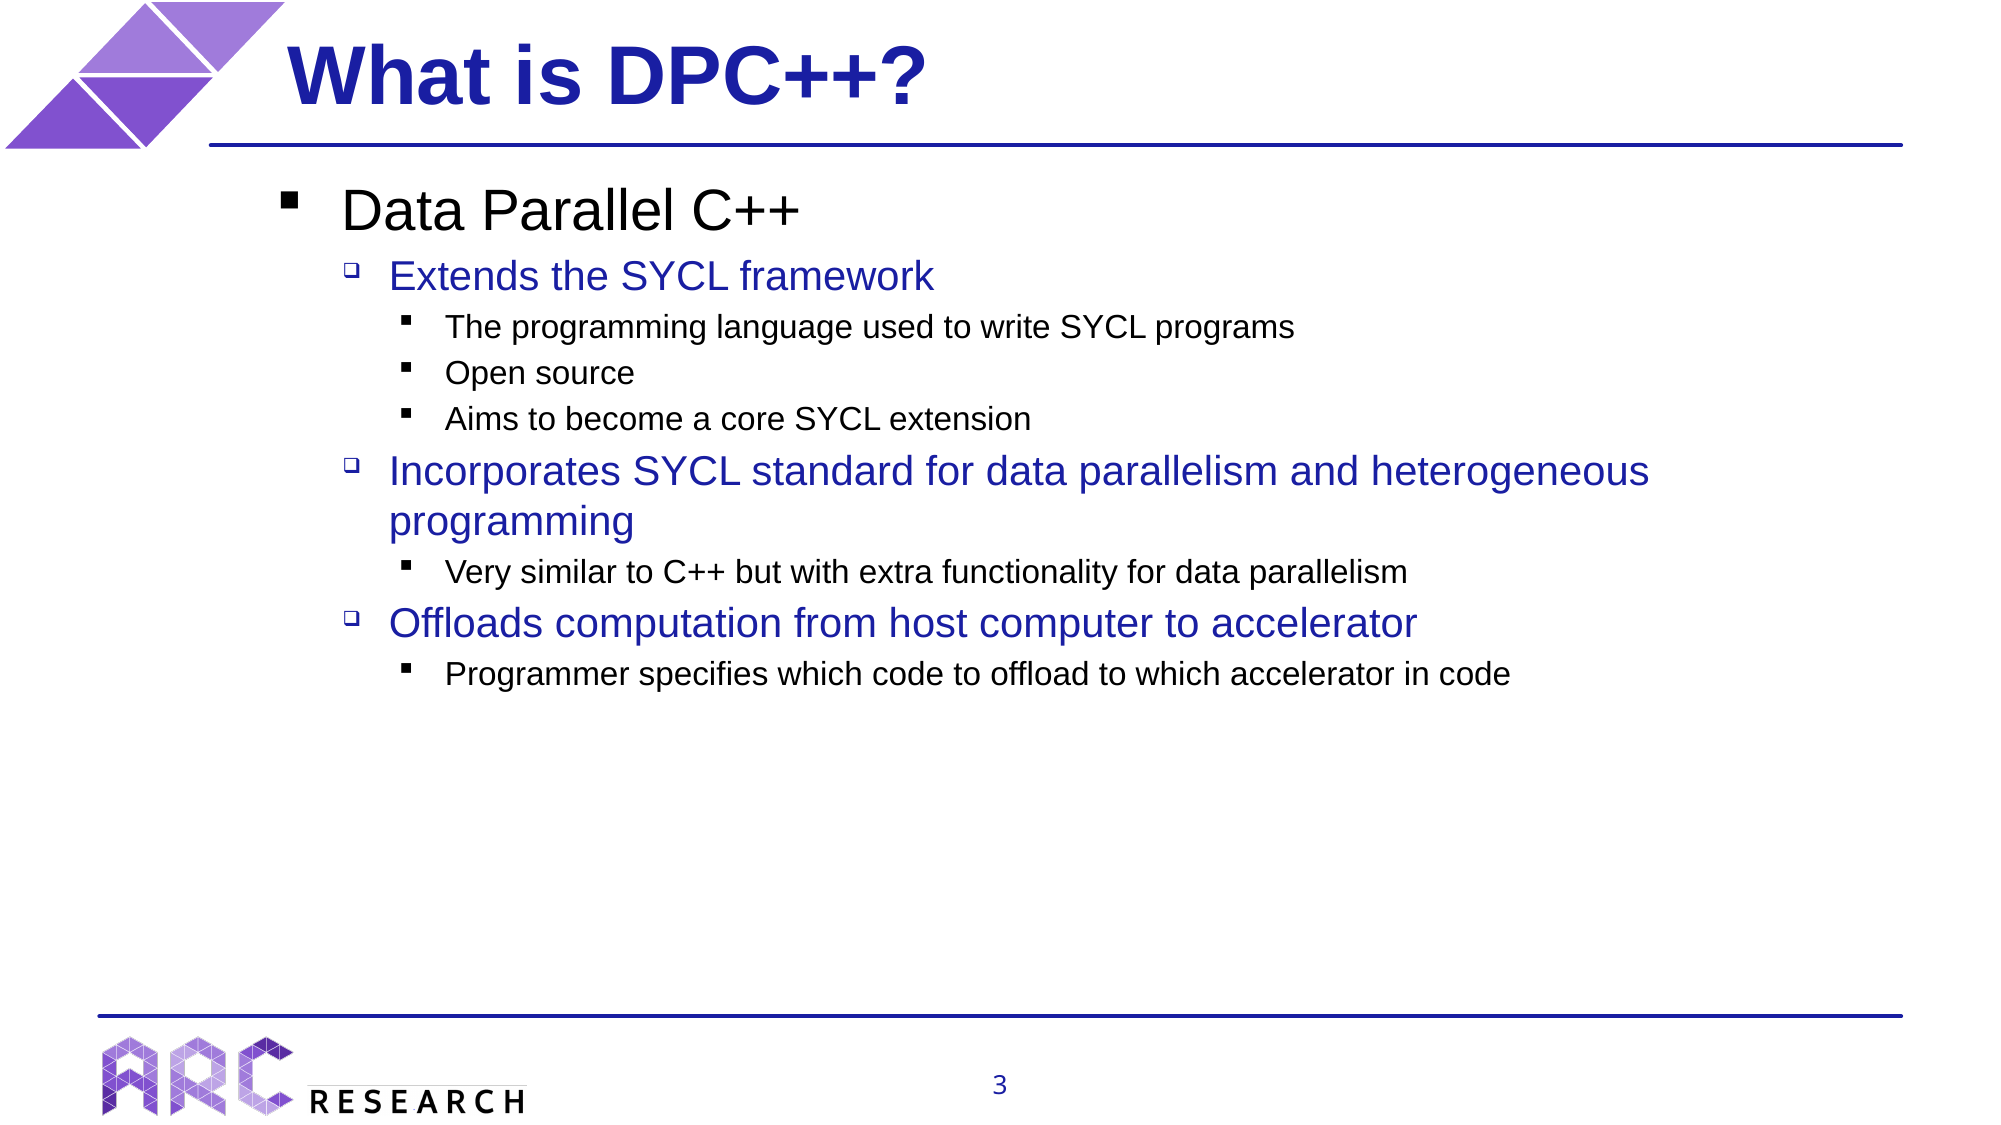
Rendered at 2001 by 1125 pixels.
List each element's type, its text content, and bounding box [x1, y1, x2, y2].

list Data Parallel C++ Extends the SYCL framework The programming language used to write SYCL programs Open source Aims to become a core SYCL extension Incorporates SYCL standard for data parallelism and heterogeneous programming Very similar to C++ but with extra functionality for data parallelism Offloads computation from host computer to accelerator Programmer specifies which code to offload to which accelerator in code [266, 172, 1730, 1007]
picture [307, 1083, 527, 1116]
title What is DPC++? [266, 0, 1466, 143]
slide_number 3 [992, 1067, 1008, 1101]
picture [99, 1036, 296, 1119]
